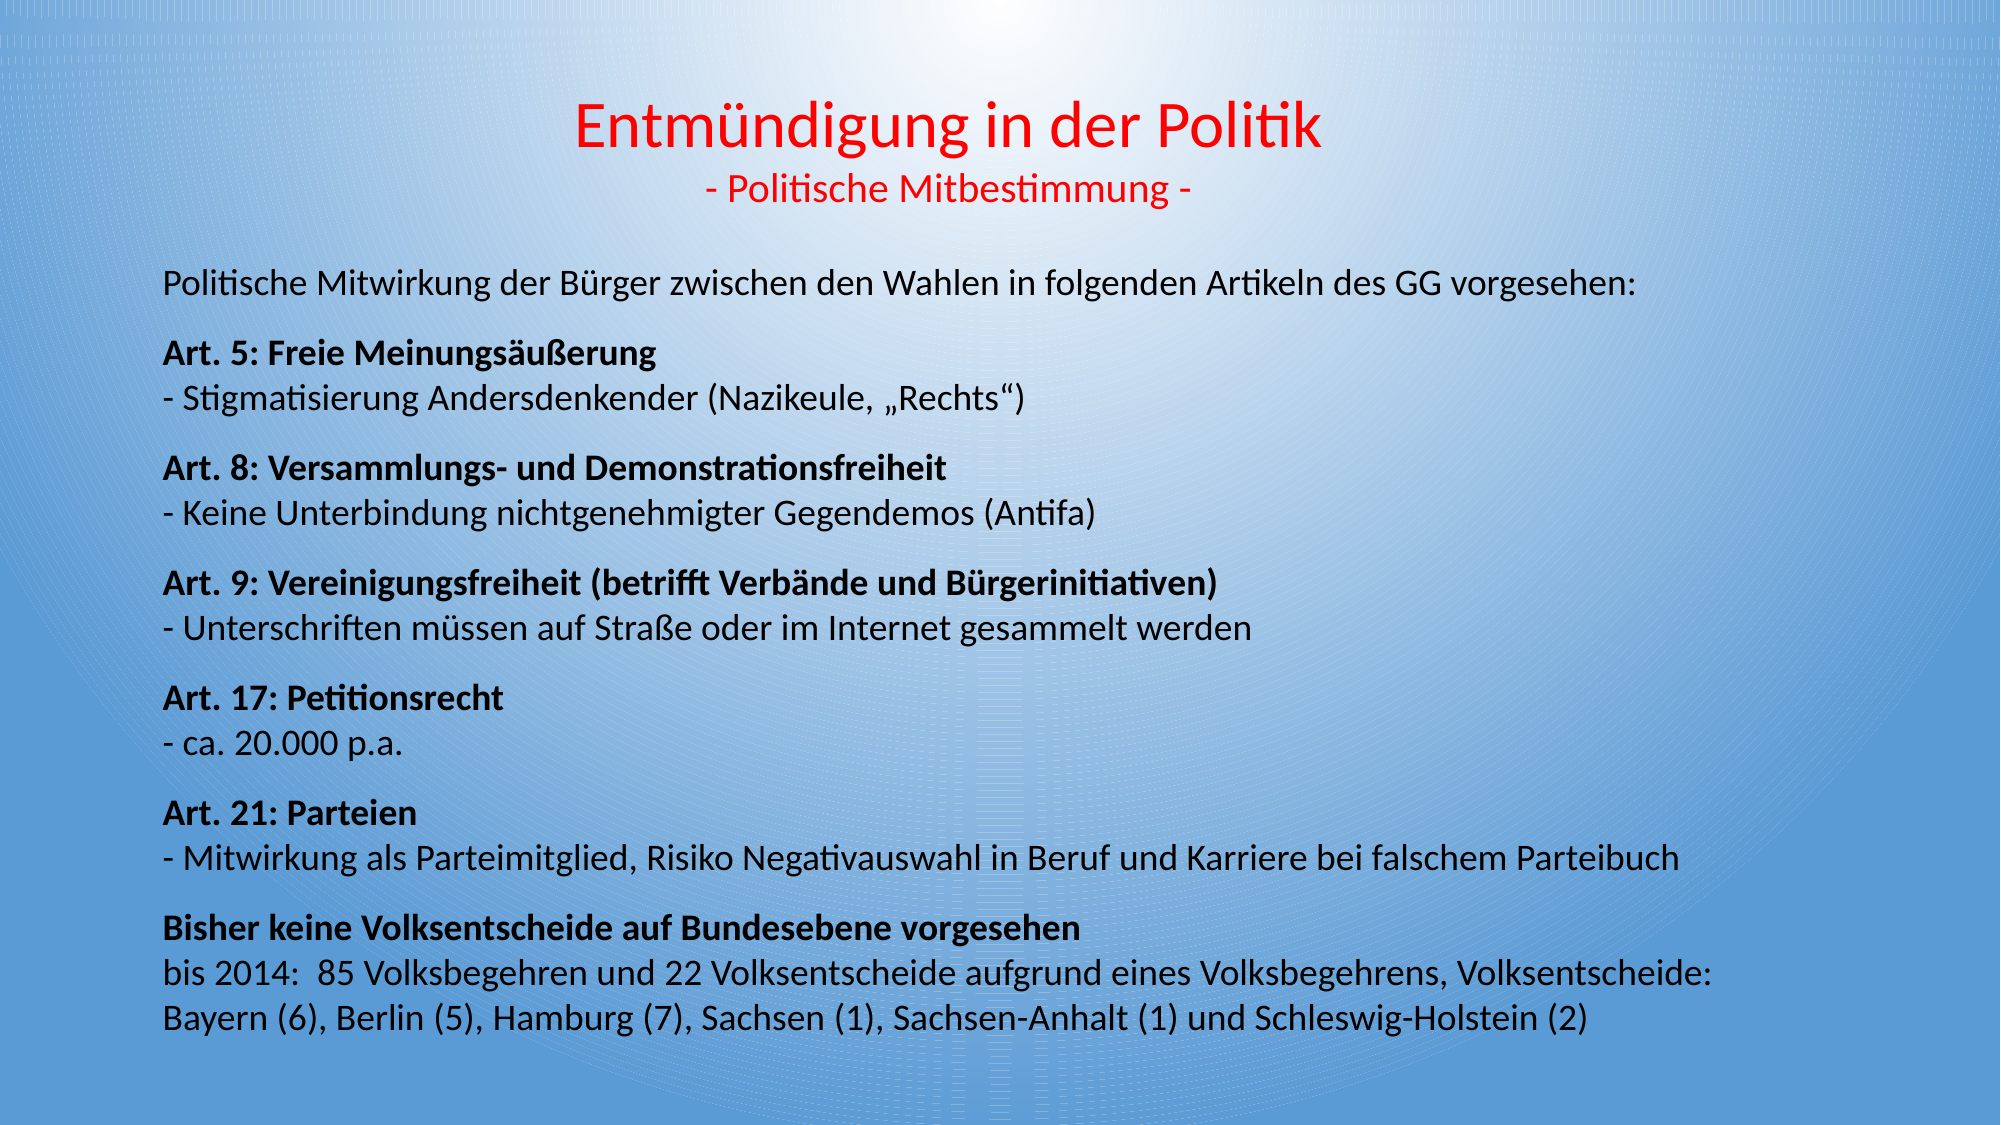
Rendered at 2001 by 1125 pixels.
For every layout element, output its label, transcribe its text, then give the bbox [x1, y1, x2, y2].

text_box Politische Mitwirkung der Bürger zwischen den Wahlen in folgenden Artikeln des GG vorgesehen: Art. 5: Freie Meinungsäußerung - Stigmatisierung Andersdenkender (Nazikeule, „Rechts“) Art. 8: Versammlungs- und Demonstrationsfreiheit - Keine Unterbindung nichtgenehmigter Gegendemos (Antifa) Art. 9: Vereinigungsfreiheit (betrifft Verbände und Bürgerinitiativen) - Unterschriften müssen auf Straße oder im Internet gesammelt werden Art. 17: Petitionsrecht - ca. 20.000 p.a. Art. 21: Parteien - Mitwirkung als Parteimitglied, Risiko Negativauswahl in Beruf und Karriere bei falschem Parteibuch Bisher keine Volksentscheide auf Bundesebene vorgesehen bis 2014: 85 Volksbegehren und 22 Volksentscheide aufgrund eines Volksbegehrens, Volksentscheide: Bayern (6), Berlin (5), Hamburg (7), Sachsen (1), Sachsen-Anhalt (1) und Schleswig-Holstein (2) [147, 250, 1854, 1046]
text_box Entmündigung in der Politik - Politische Mitbestimmung - [279, 73, 1618, 218]
